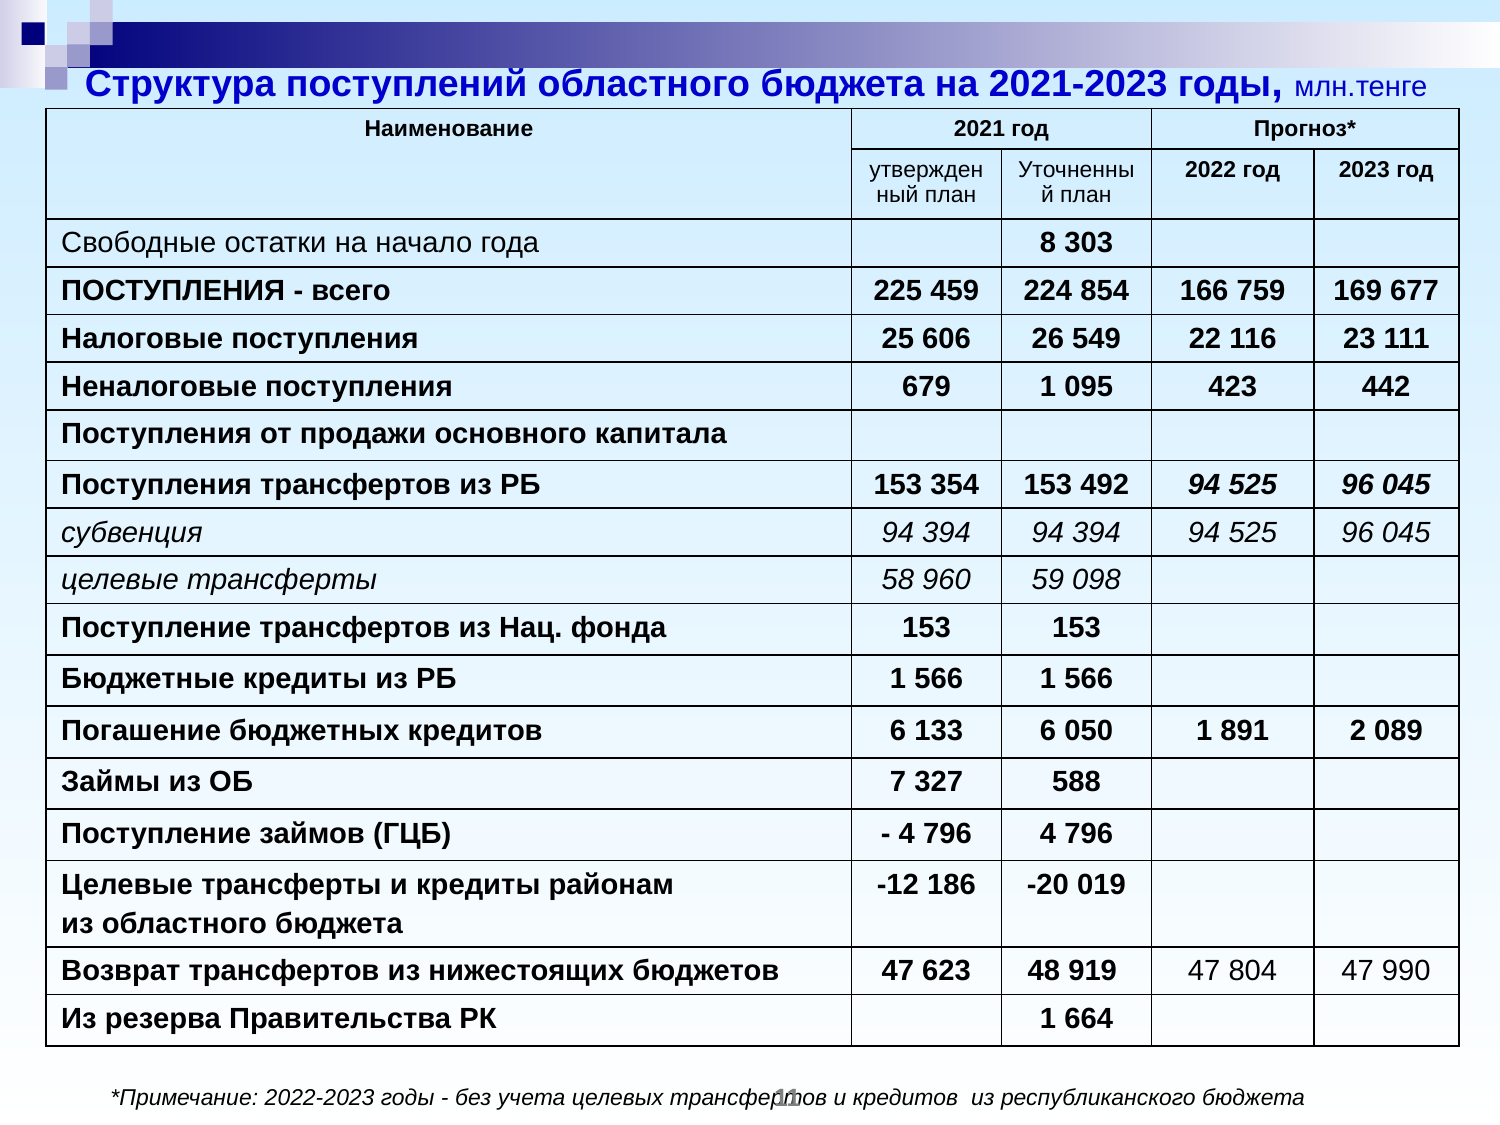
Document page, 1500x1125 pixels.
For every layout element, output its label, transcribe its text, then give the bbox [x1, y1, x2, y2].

table_cell 96 045 [1315, 509, 1458, 555]
table_cell 59 098 [1002, 557, 1151, 603]
table_cell [1315, 557, 1458, 603]
table_cell [1152, 220, 1313, 266]
table_cell 169 677 [1315, 268, 1458, 314]
table_cell целевые трансферты [47, 557, 851, 603]
table_cell [1152, 810, 1313, 860]
table_cell Свободные остатки на начало года [47, 220, 851, 266]
table_cell 1 095 [1002, 363, 1151, 409]
table_header Наименование [47, 109, 851, 218]
table_cell 8 303 [1002, 220, 1151, 266]
table_cell ПОСТУПЛЕНИЯ - всего [47, 268, 851, 314]
table_cell 679 [852, 363, 1001, 409]
table_cell 23 111 [1315, 315, 1458, 361]
table_cell Из резерва Правительства РК [47, 995, 851, 1045]
table_cell 2022 год [1152, 150, 1313, 218]
table_cell [1152, 759, 1313, 808]
table_cell Поступление трансфертов из Нац. фонда [47, 604, 851, 654]
table_cell 153 492 [1002, 461, 1151, 507]
table_cell Бюджетные кредиты из РБ [47, 656, 851, 705]
table_cell Поступление займов (ГЦБ) [47, 810, 851, 860]
table_cell 58 960 [852, 557, 1001, 603]
table_cell [1152, 557, 1313, 603]
table_cell [1315, 810, 1458, 860]
table_cell [1152, 656, 1313, 705]
text_box 11 [637, 1078, 938, 1115]
table_cell 1 664 [1002, 995, 1151, 1045]
table_cell 1 566 [852, 656, 1001, 705]
table_cell Займы из ОБ [47, 759, 851, 808]
table_cell 25 606 [852, 315, 1001, 361]
table_cell 7 327 [852, 759, 1001, 808]
table_cell 94 525 [1152, 461, 1313, 507]
table_cell 4 796 [1002, 810, 1151, 860]
table_header 2021 год [852, 109, 1151, 148]
table_cell 153 [852, 604, 1001, 654]
table_cell 588 [1002, 759, 1151, 808]
table_cell 6 133 [852, 707, 1001, 757]
table_cell [1315, 220, 1458, 266]
table_cell -20 019 [1002, 861, 1151, 946]
table_cell субвенция [47, 509, 851, 555]
table_cell [1152, 861, 1313, 946]
table_cell 1 566 [1002, 656, 1151, 705]
table_cell Неналоговые поступления [47, 363, 851, 409]
table_cell - 4 796 [852, 810, 1001, 860]
table_cell [1315, 861, 1458, 946]
table_cell 2023 год [1315, 150, 1458, 218]
table_cell 47 623 [852, 948, 1001, 994]
table_cell 166 759 [1152, 268, 1313, 314]
table_cell Поступления от продажи основного капитала [47, 411, 851, 460]
text_box [100, 1075, 1425, 1096]
table_cell 94 394 [852, 509, 1001, 555]
table_cell 1 891 [1152, 707, 1313, 757]
table_cell [852, 411, 1001, 460]
table_cell 225 459 [852, 268, 1001, 314]
table_cell 47 990 [1315, 948, 1458, 994]
table_cell 153 [1002, 604, 1151, 654]
table_cell [852, 220, 1001, 266]
table_cell Возврат трансфертов из нижестоящих бюджетов [47, 948, 851, 994]
table_cell -12 186 [852, 861, 1001, 946]
table_cell 442 [1315, 363, 1458, 409]
table_cell Уточненный план [1002, 150, 1151, 218]
table_cell [1315, 759, 1458, 808]
table_cell 2 089 [1315, 707, 1458, 757]
table_cell 96 045 [1315, 461, 1458, 507]
table_cell 6 050 [1002, 707, 1151, 757]
table_cell 47 804 [1152, 948, 1313, 994]
table_cell [1152, 604, 1313, 654]
table_cell 224 854 [1002, 268, 1151, 314]
table_cell 22 116 [1152, 315, 1313, 361]
table_cell [1315, 995, 1458, 1045]
table_cell 94 525 [1152, 509, 1313, 555]
table_cell Поступления трансфертов из РБ [47, 461, 851, 507]
table_cell 48 919 [1002, 948, 1151, 994]
title Структура поступлений областного бюджета на 2021-2023 годы, млн.тенге [50, 50, 1463, 100]
table_cell 423 [1152, 363, 1313, 409]
table_cell Целевые трансферты и кредиты районам из областного бюджета [47, 861, 851, 946]
table_cell Налоговые поступления [47, 315, 851, 361]
text_box *Примечание: 2022-2023 годы - без учета целевых трансфертов и кредитов из республиканского бюджета [938, 1082, 1362, 1110]
table_cell [1152, 411, 1313, 460]
table_header Прогноз* [1152, 109, 1458, 148]
table_cell [852, 995, 1001, 1045]
table_cell [1152, 995, 1313, 1045]
table_cell [1315, 411, 1458, 460]
table_cell [1315, 604, 1458, 654]
table_cell [1315, 656, 1458, 705]
text_box *Примечание: 2022-2023 годы - без учета целевых трансфертов и кредитов из республиканского бюджета [110, 1082, 637, 1110]
table_cell 153 354 [852, 461, 1001, 507]
table_cell 94 394 [1002, 509, 1151, 555]
table_cell [1002, 411, 1151, 460]
table_cell утвержденный план [852, 150, 1001, 218]
table_cell Погашение бюджетных кредитов [47, 707, 851, 757]
table_cell 26 549 [1002, 315, 1151, 361]
